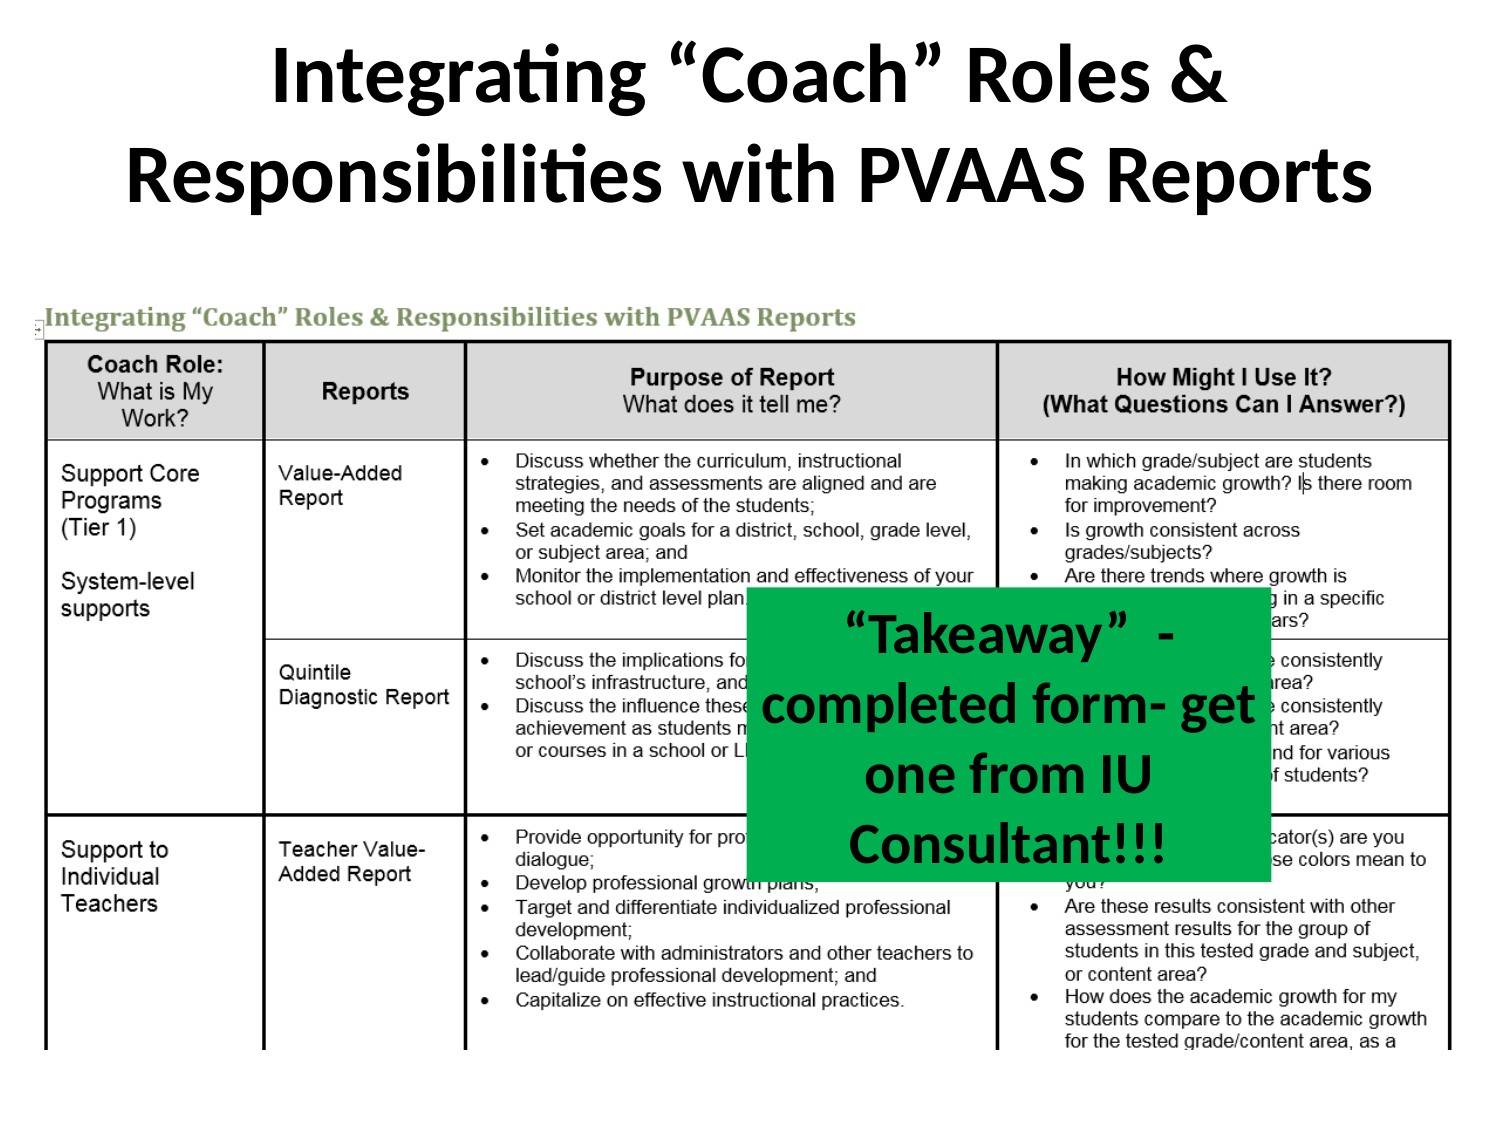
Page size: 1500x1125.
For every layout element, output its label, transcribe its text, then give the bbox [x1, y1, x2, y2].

title Integrating “Coach” Roles & Responsibilities with PVAAS Reports [75, 24, 1425, 213]
picture [35, 300, 1476, 1051]
